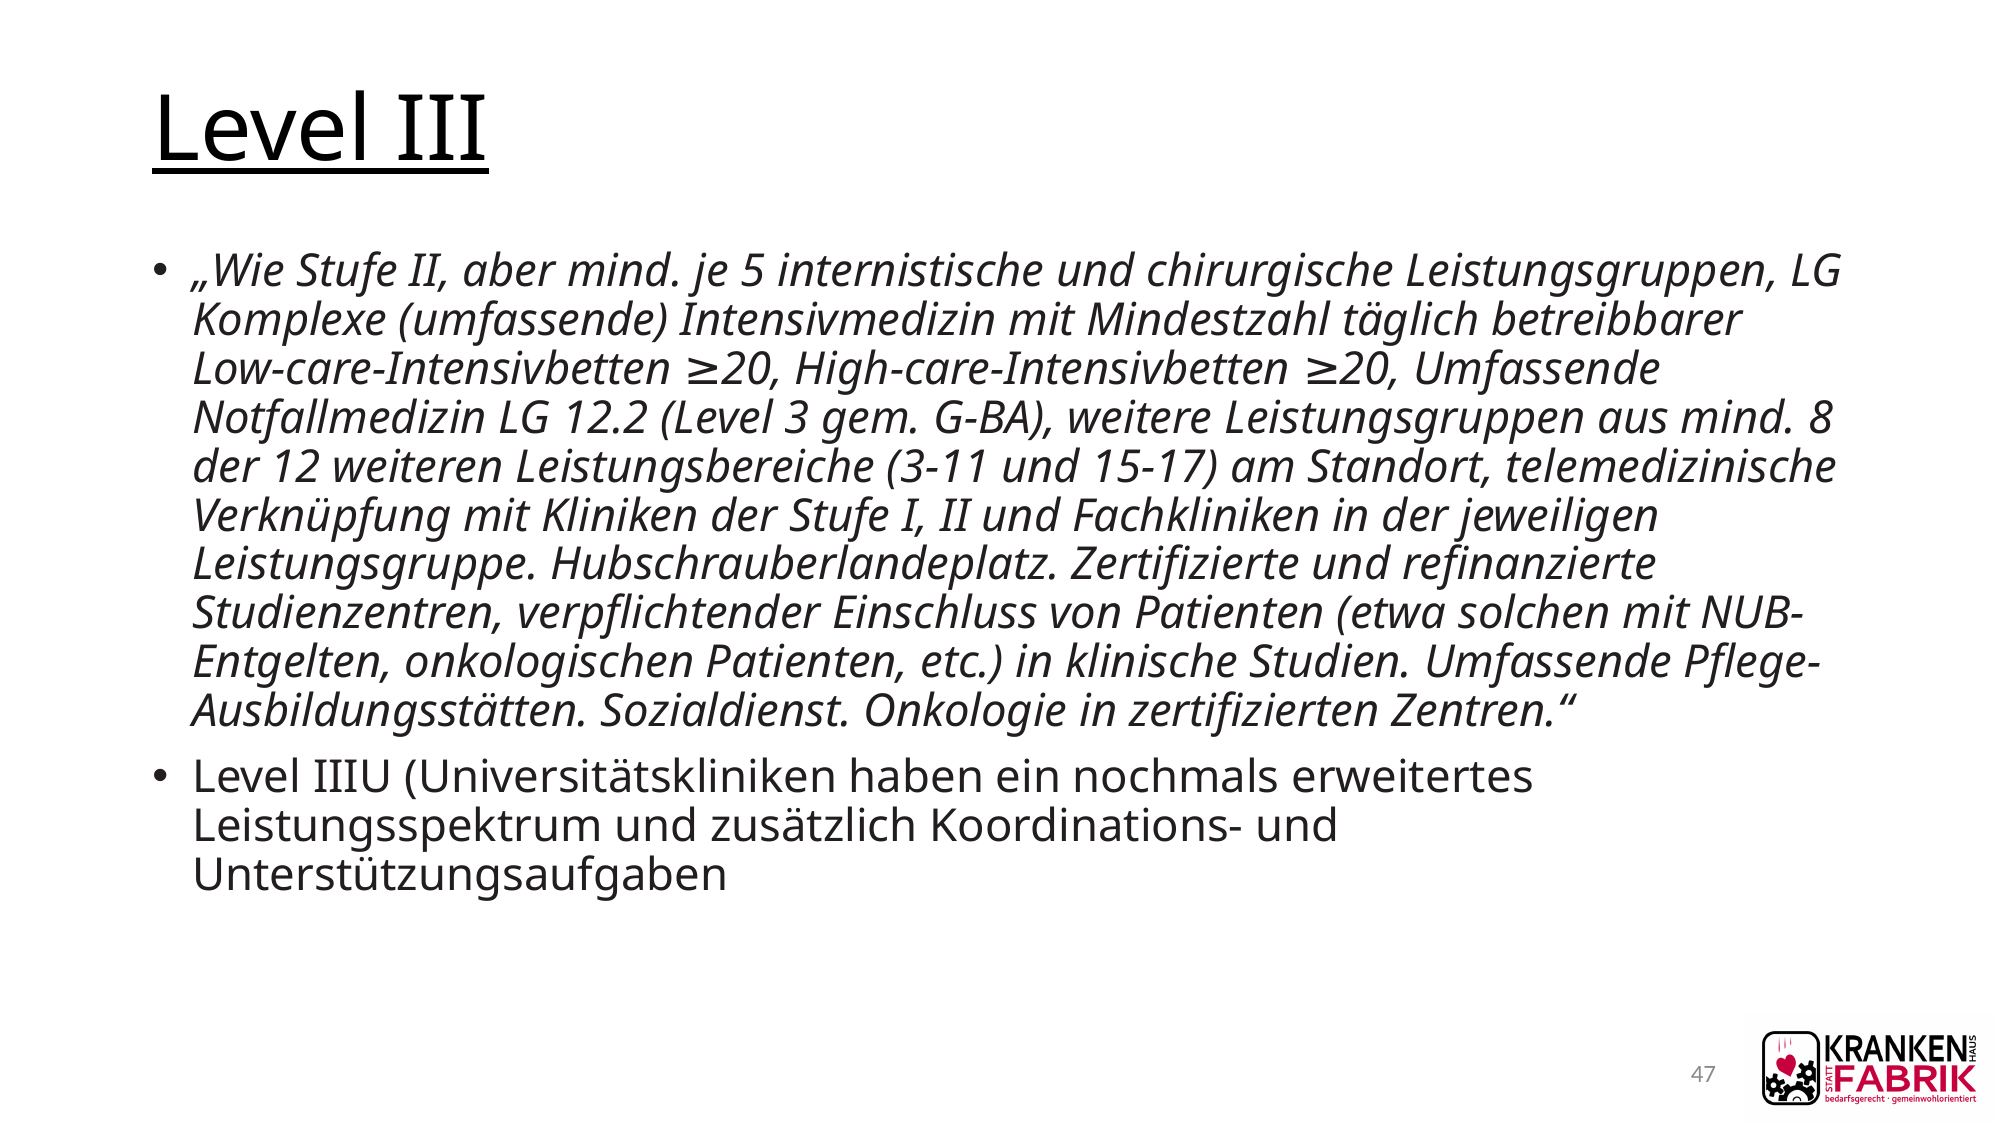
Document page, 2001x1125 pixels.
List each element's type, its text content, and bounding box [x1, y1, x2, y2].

list „Wie Stufe II, aber mind. je 5 internistische und chirurgische Leistungsgruppen, LG Komplexe (umfassende) Intensivmedizin mit Mindestzahl täglich betreibbarer Low-care-Intensivbetten ≥20, High-care-Intensivbetten ≥20, Umfassende Notfallmedizin LG 12.2 (Level 3 gem. G-BA), weitere Leistungsgruppen aus mind. 8 der 12 weiteren Leistungsbereiche (3-11 und 15-17) am Standort, telemedizinische Verknüpfung mit Kliniken der Stufe I, II und Fachkliniken in der jeweiligen Leistungsgruppe. Hubschrauberlandeplatz. Zertifizierte und refinanzierte Studienzentren, verpflichtender Einschluss von Patienten (etwa solchen mit NUB-Entgelten, onkologischen Patienten, etc.) in klinische Studien. Umfassende Pflege-Ausbildungsstätten. Sozialdienst. Onkologie in zertifizierten Zentren.“ Level IIIU (Universitätskliniken haben ein nochmals erweitertes Leistungsspektrum und zusätzlich Koordinations- und Unterstützungsaufgaben [137, 239, 1863, 954]
title Level III [137, 22, 1863, 239]
slide_number 47 [1281, 1042, 1731, 1103]
picture [1744, 1013, 1994, 1123]
